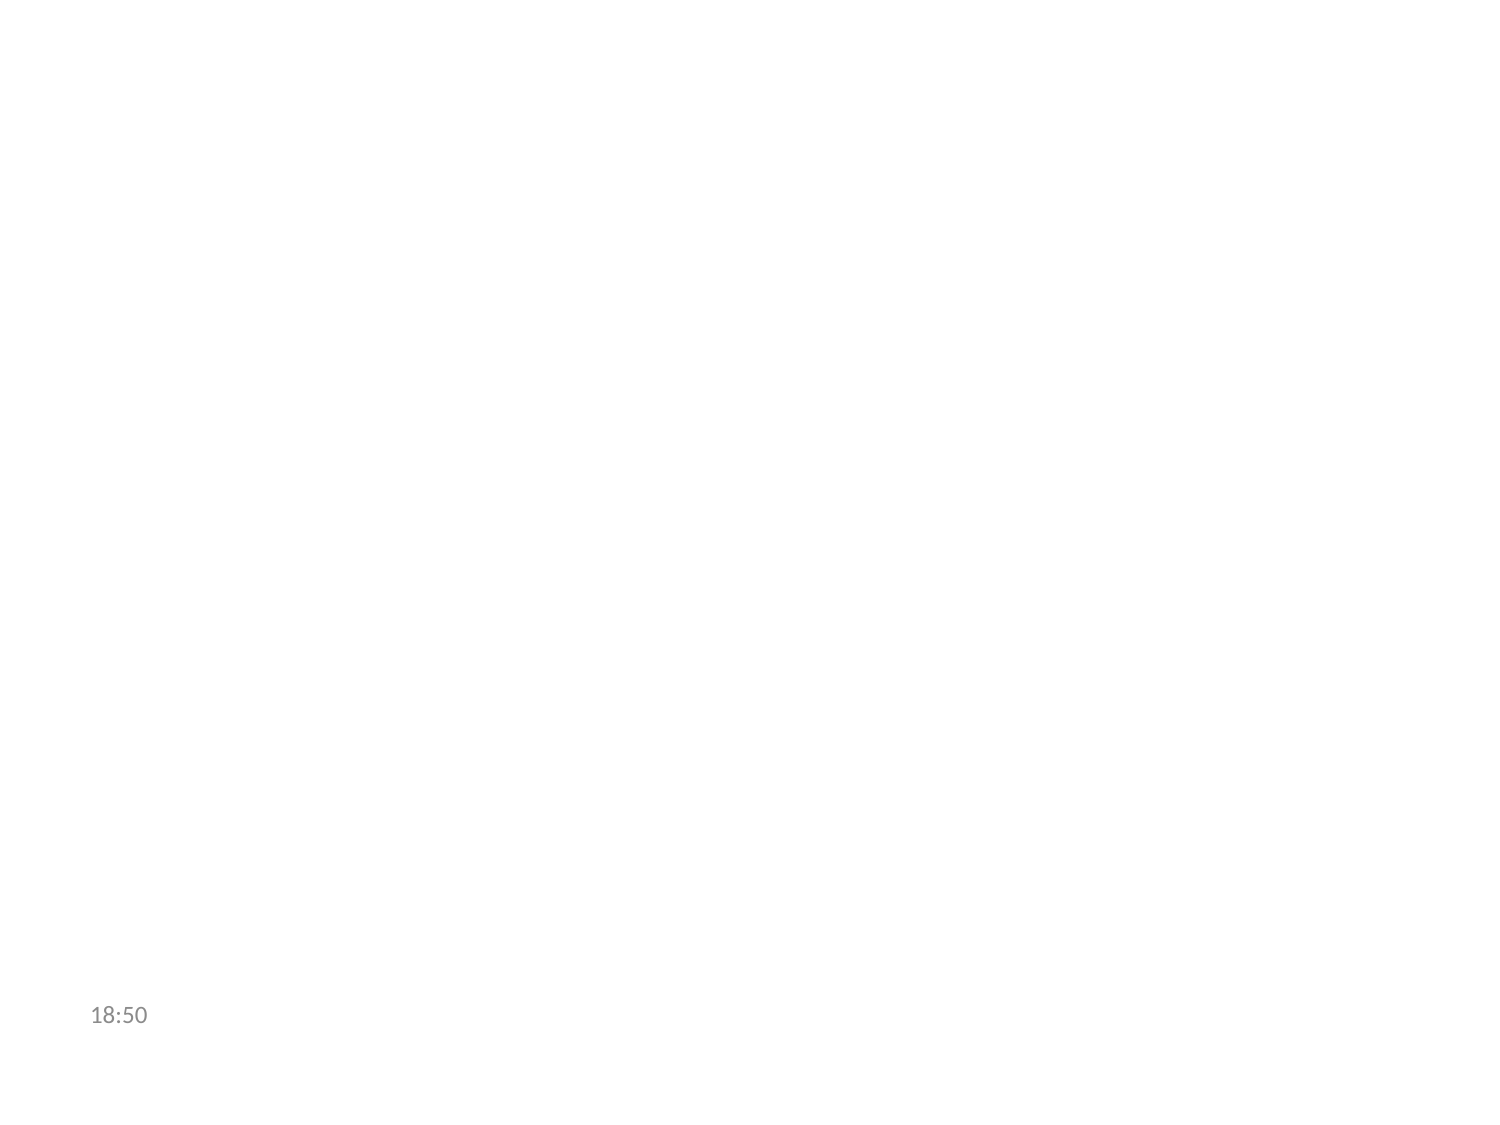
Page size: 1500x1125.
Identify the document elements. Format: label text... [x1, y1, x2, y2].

text_box 15:35 [75, 983, 425, 1044]
